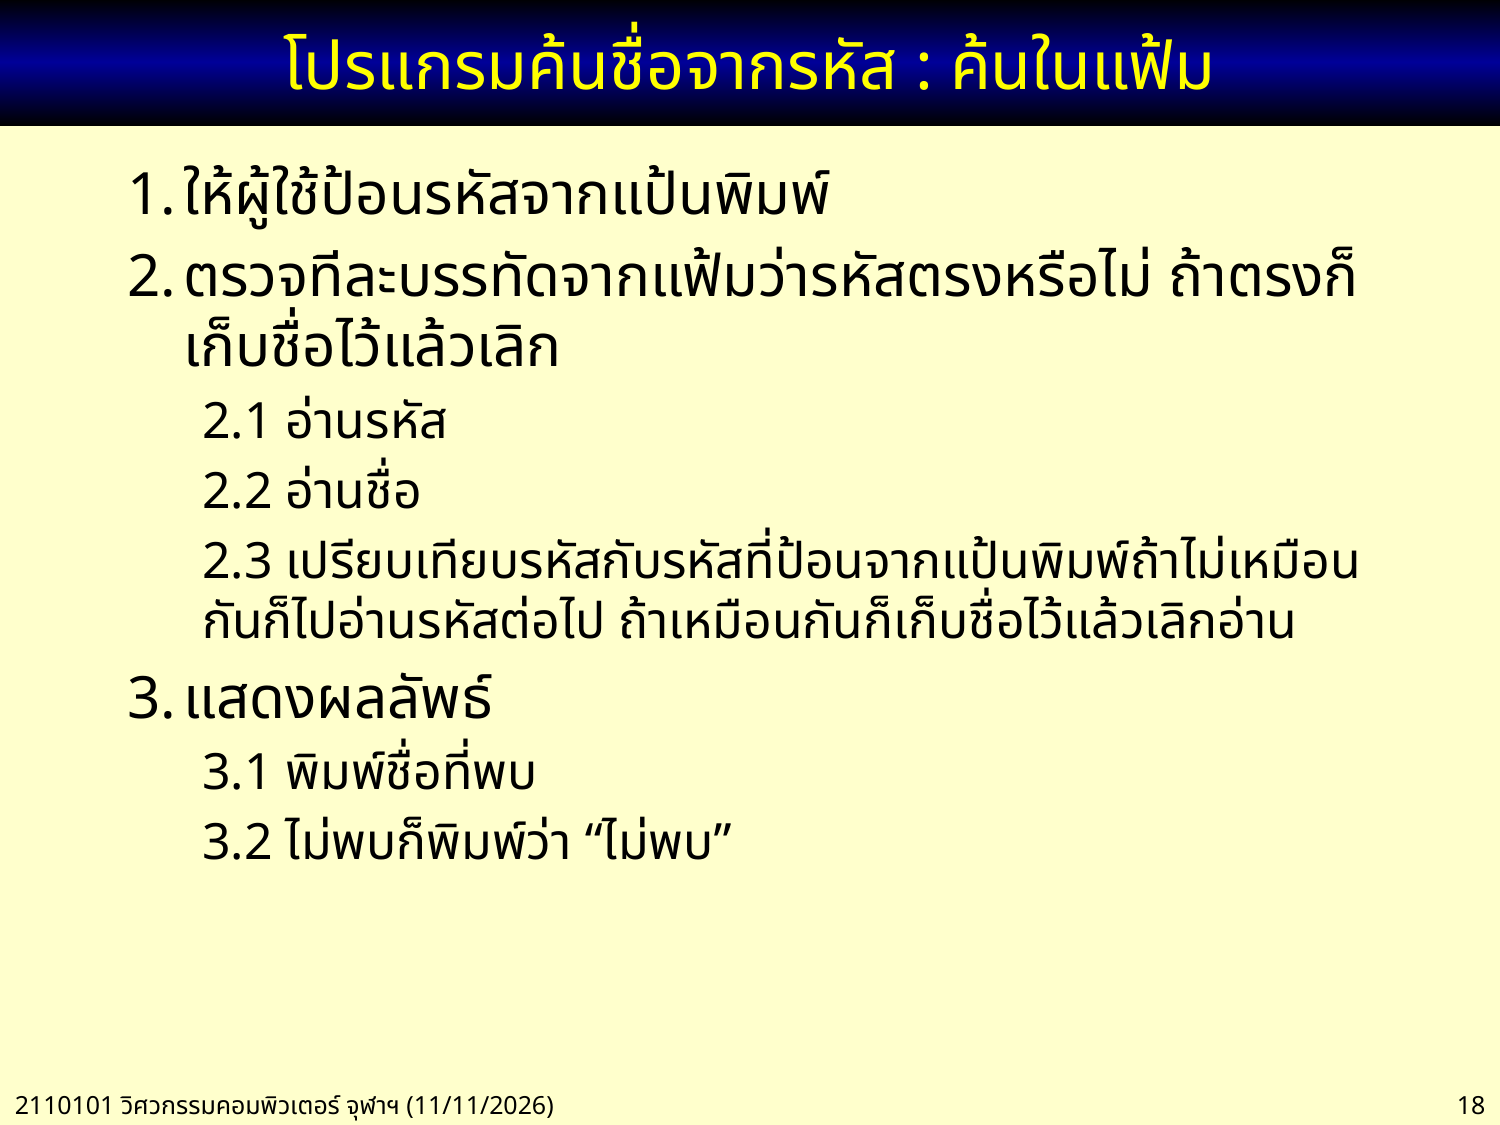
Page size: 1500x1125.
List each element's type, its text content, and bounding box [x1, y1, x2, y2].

title โปรแกรมค้นชื่อจากรหัส : ค้นในแฟ้ม [0, 0, 1500, 126]
list ให้ผู้ใช้ป้อนรหัสจากแป้นพิมพ์ ตรวจทีละบรรทัดจากแฟ้มว่ารหัสตรงหรือไม่ ถ้าตรงก็เก็บชื่อไว้แล้วเลิก 2.1 อ่านรหัส 2.2 อ่านชื่อ 2.3 เปรียบเทียบรหัสกับรหัสที่ป้อนจากแป้นพิมพ์ถ้าไม่เหมือนกันก็ไปอ่านรหัสต่อไป ถ้าเหมือนกันก็เก็บชื่อไว้แล้วเลิกอ่าน แสดงผลลัพธ์ 3.1 พิมพ์ชื่อที่พบ 3.2 ไม่พบก็พิมพ์ว่า “ไม่พบ” [112, 148, 1412, 987]
